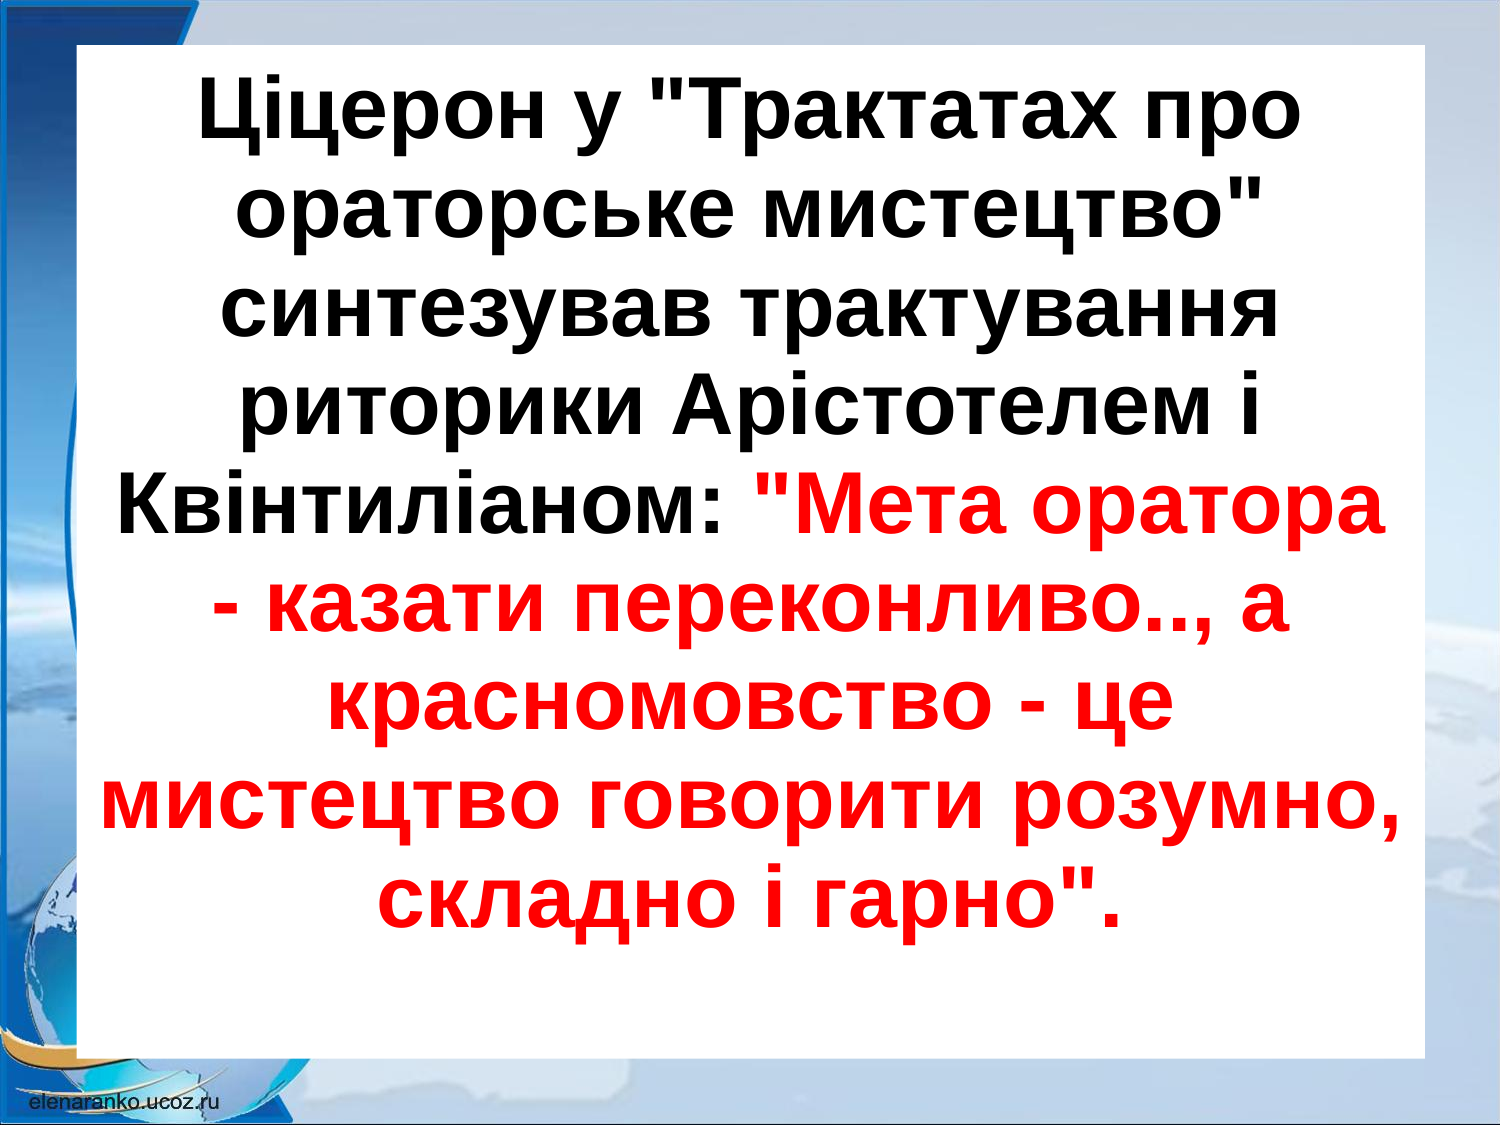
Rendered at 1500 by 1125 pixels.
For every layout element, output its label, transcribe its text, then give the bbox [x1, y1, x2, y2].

picture [0, 0, 1500, 1125]
title Ціцерон у "Трактатах про ораторське мистецтво" синтезував трактування риторики Арістотелем і Квінтиліаном: "Мета оратора - казати переконливо.., а красномовство - це мистецтво говорити розумно, складно і гарно". [76, 45, 1425, 1059]
